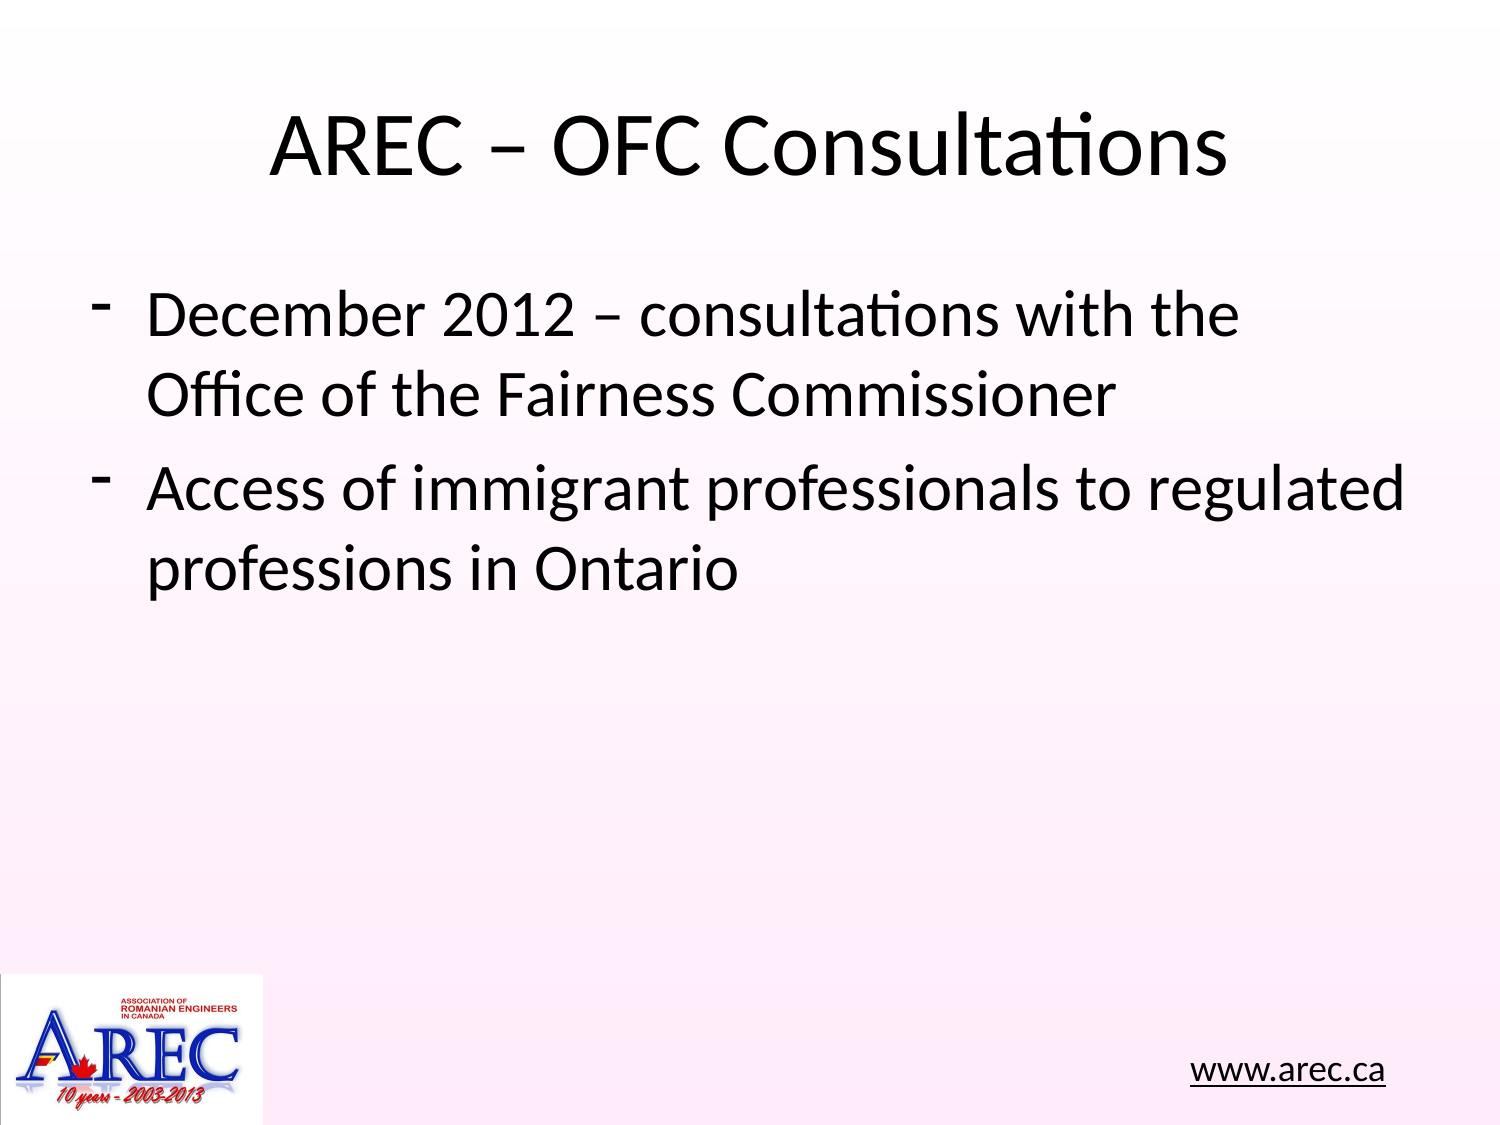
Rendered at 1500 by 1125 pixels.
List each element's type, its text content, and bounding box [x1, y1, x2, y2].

text_box www.arec.ca [1175, 1036, 1424, 1097]
list December 2012 – consultations with the Office of the Fairness Commissioner Access of immigrant professionals to regulated professions in Ontario [75, 262, 1425, 976]
title AREC – OFC Consultations [75, 45, 1425, 233]
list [0, 974, 263, 1125]
